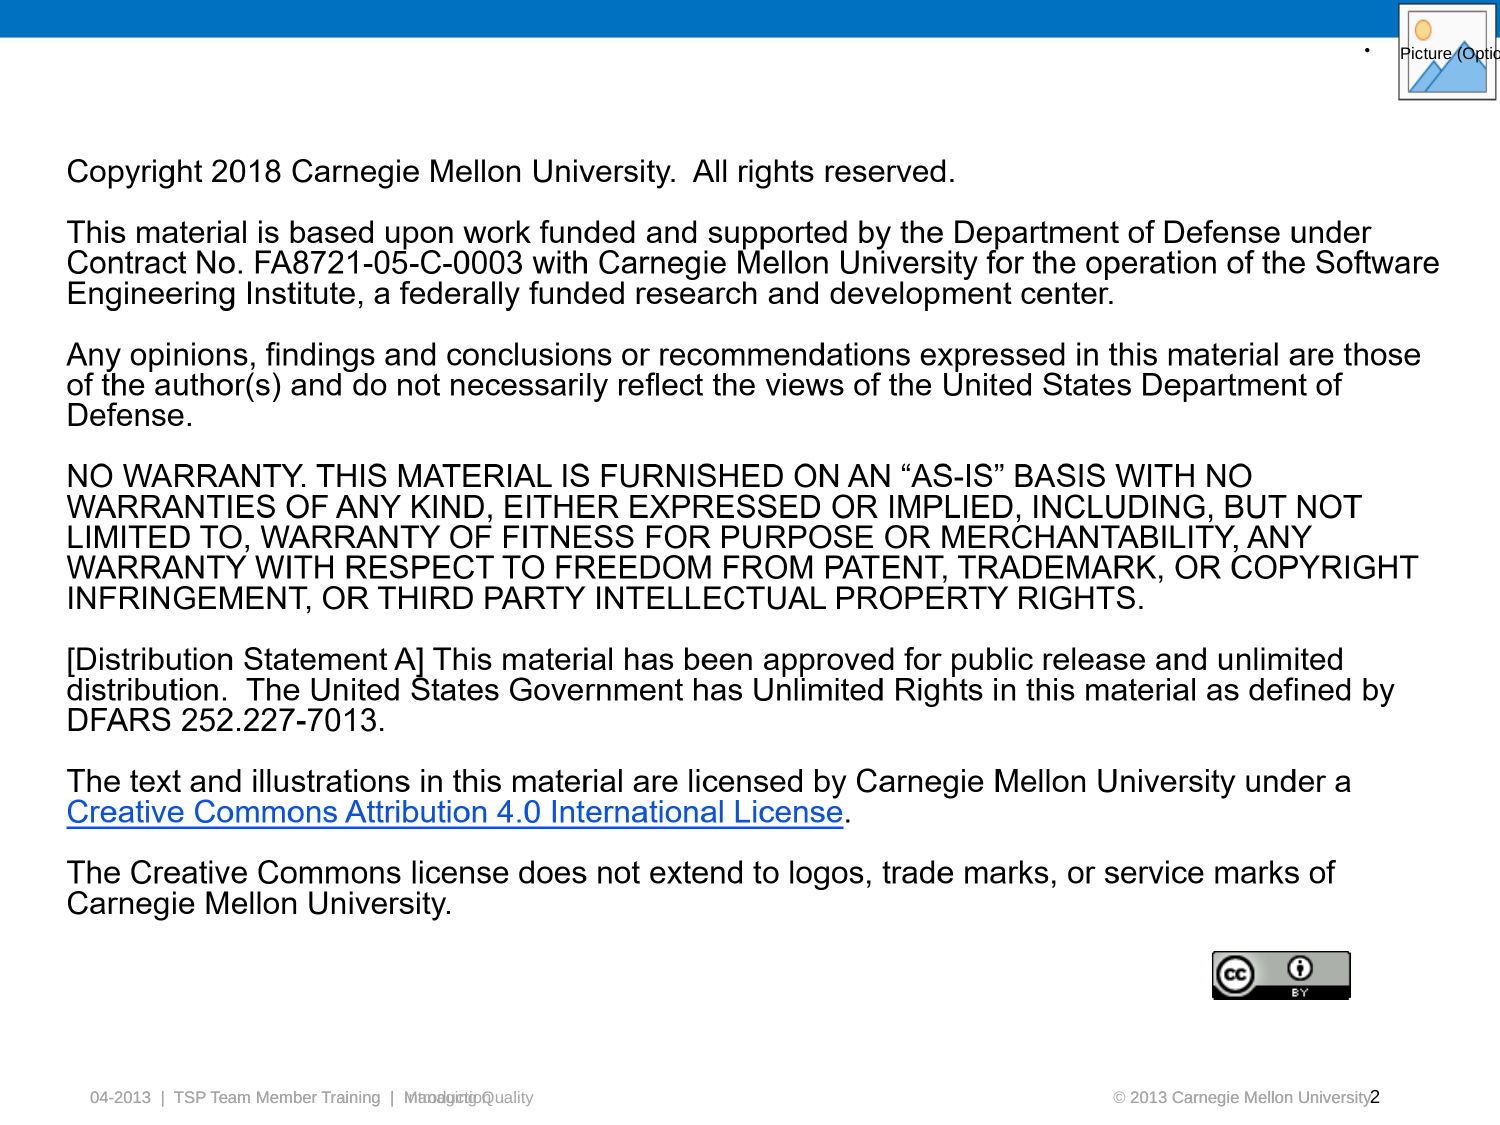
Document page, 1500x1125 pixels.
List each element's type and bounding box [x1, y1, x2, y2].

picture [54, 155, 1471, 929]
picture [1394, 0, 1500, 106]
picture [1212, 951, 1351, 1001]
text_box [0, 0, 1392, 91]
